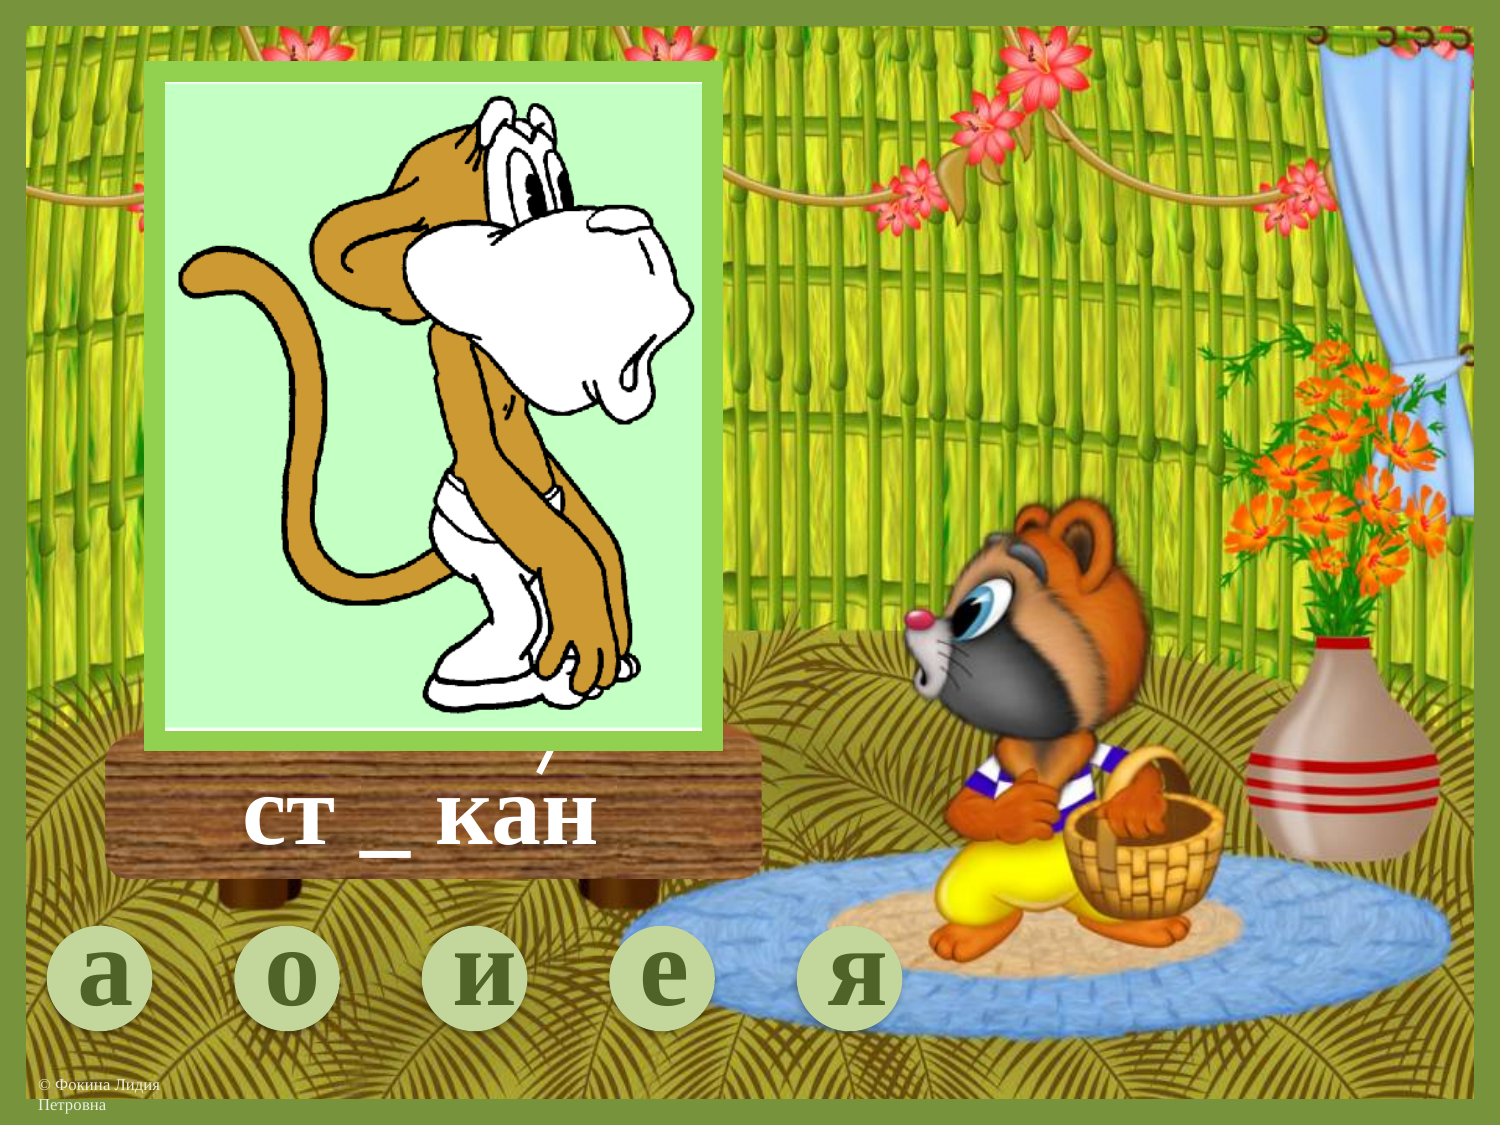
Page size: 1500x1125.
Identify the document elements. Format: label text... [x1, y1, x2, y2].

text_box о [232, 923, 342, 1034]
text_box а [44, 923, 155, 1034]
text_box ст _ кан [103, 736, 764, 882]
text_box е [607, 923, 717, 1034]
text_box я [794, 923, 905, 1034]
picture [26, 26, 1474, 1099]
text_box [532, 755, 557, 768]
text_box и [419, 923, 530, 1034]
